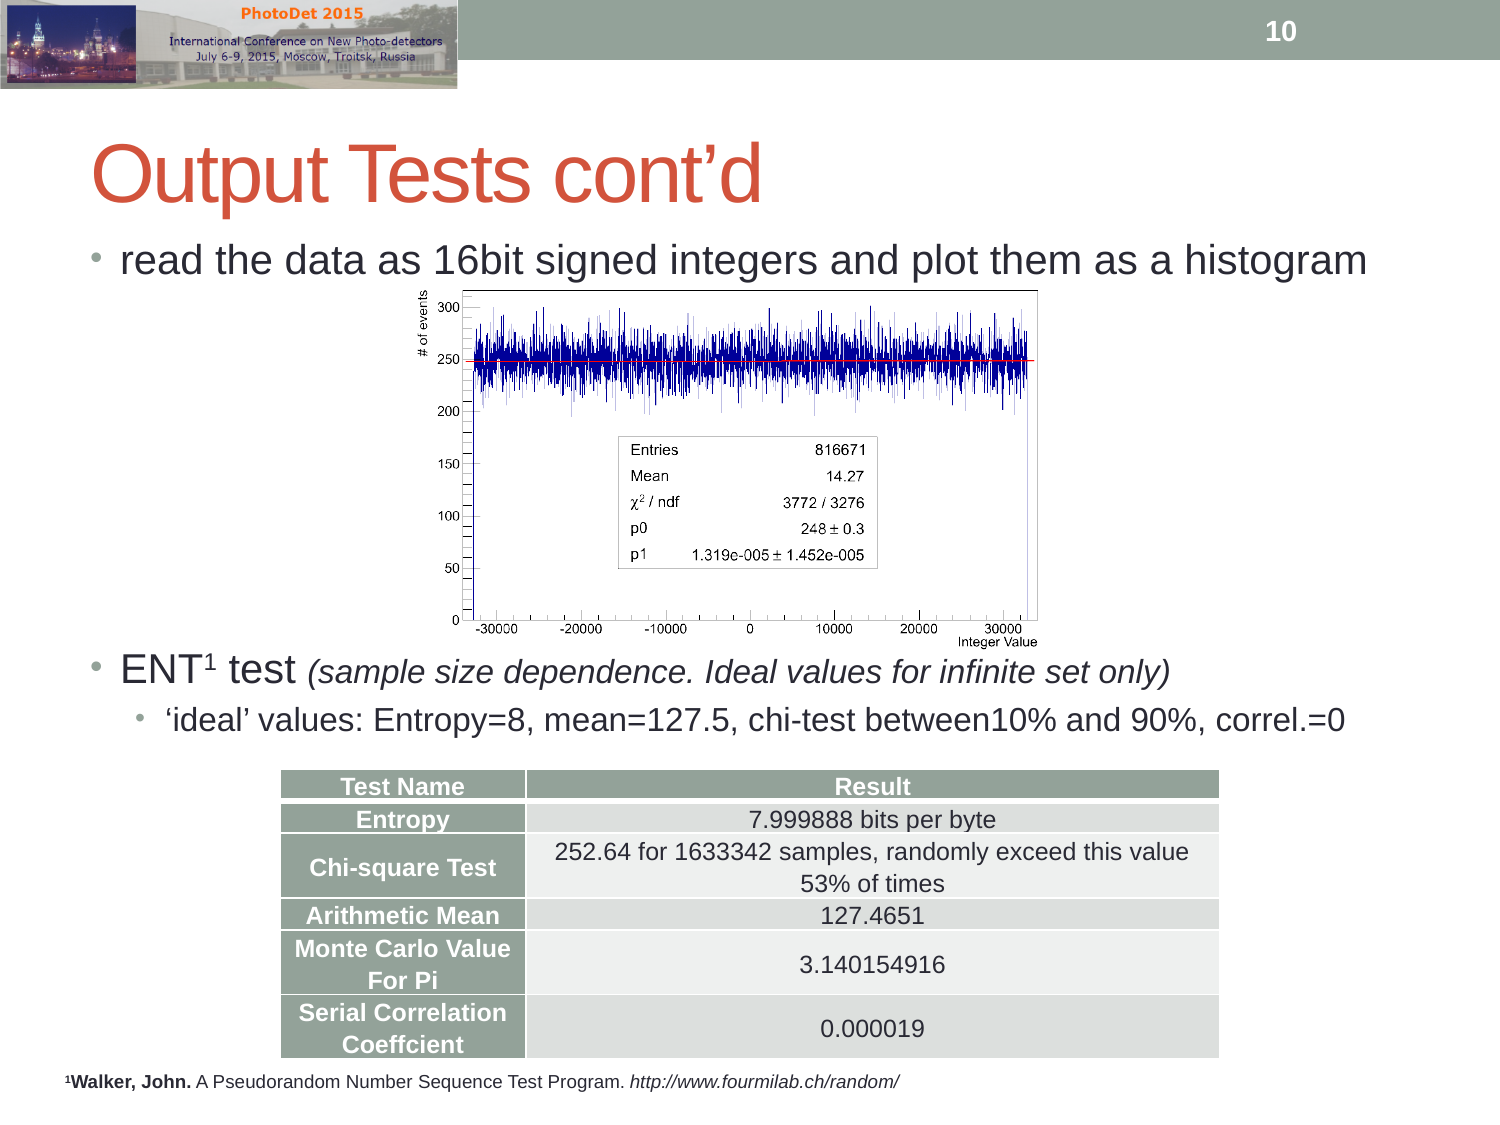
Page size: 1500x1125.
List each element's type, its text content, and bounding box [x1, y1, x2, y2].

list read the data as 16bit signed integers and plot them as a histogram ENT1 test (sample size dependence. Ideal values for infinite set only) ‘ideal’ values: Entropy=8, mean=127.5, chi-test between10% and 90%, correl.=0 [75, 224, 1425, 1100]
text_box 1Walker, John. A Pseudorandom Number Sequence Test Program. http://www.fourmilab.ch/random/ [50, 1062, 988, 1100]
table_cell Chi-square Test [281, 834, 525, 897]
table_cell Entropy [281, 804, 525, 832]
title Output Tests cont’d [75, 87, 1425, 224]
table_cell Monte Carlo Value For Pi [281, 931, 525, 994]
table_header Result [527, 770, 1219, 798]
table_cell 127.4651 [527, 899, 1219, 929]
table_cell 252.64 for 1633342 samples, randomly exceed this value 53% of times [527, 834, 1219, 897]
table_cell 7.999888 bits per byte [527, 804, 1219, 832]
table_header Test Name [281, 770, 525, 798]
table_cell Arithmetic Mean [281, 899, 525, 929]
table_cell 3.140154916 [527, 931, 1219, 994]
picture [0, 0, 459, 89]
picture [391, 249, 1109, 662]
table_cell Serial Correlation Coeffcient [281, 995, 525, 1058]
slide_number 10 [1250, 3, 1425, 57]
table_cell 0.000019 [527, 995, 1219, 1058]
